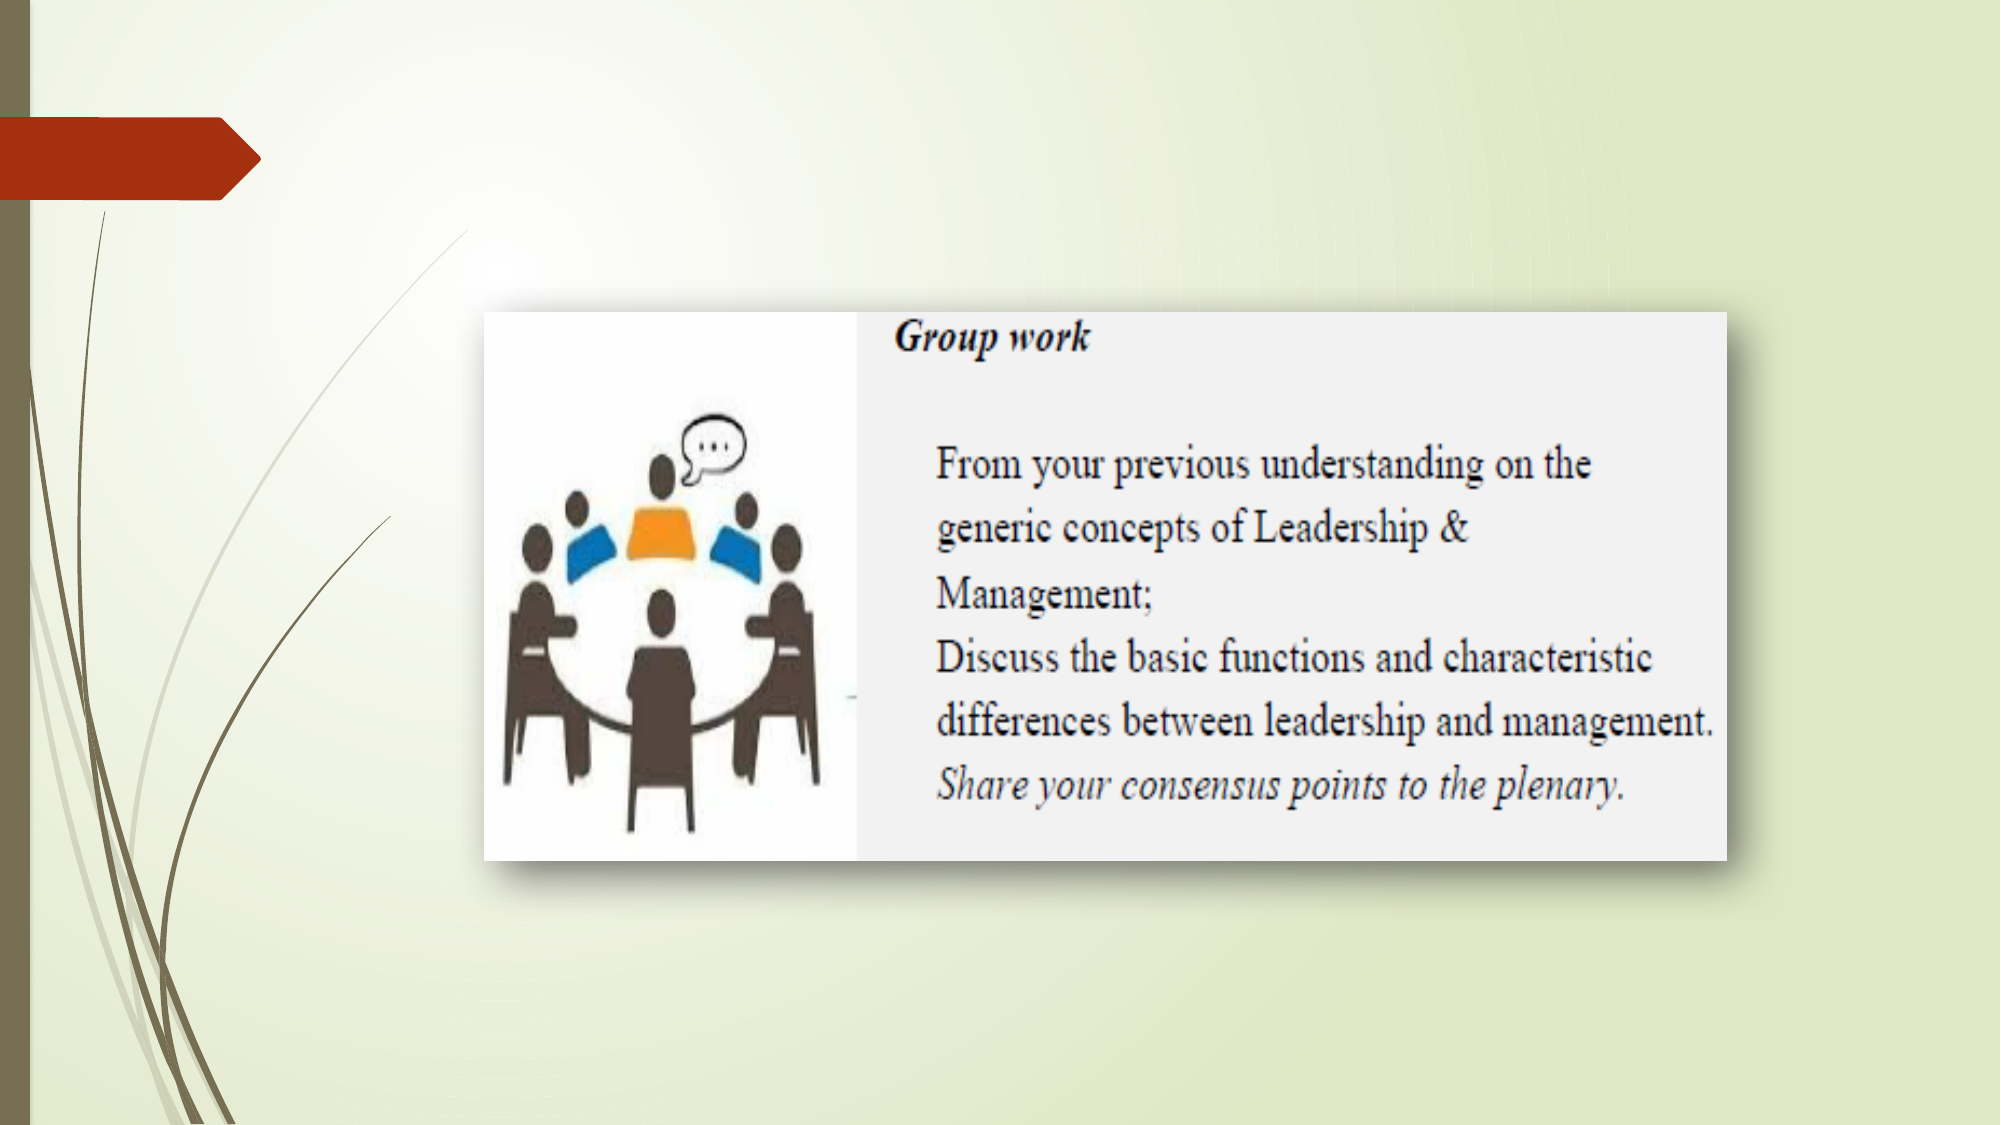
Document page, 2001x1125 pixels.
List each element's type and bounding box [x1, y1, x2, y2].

list [484, 312, 1727, 861]
